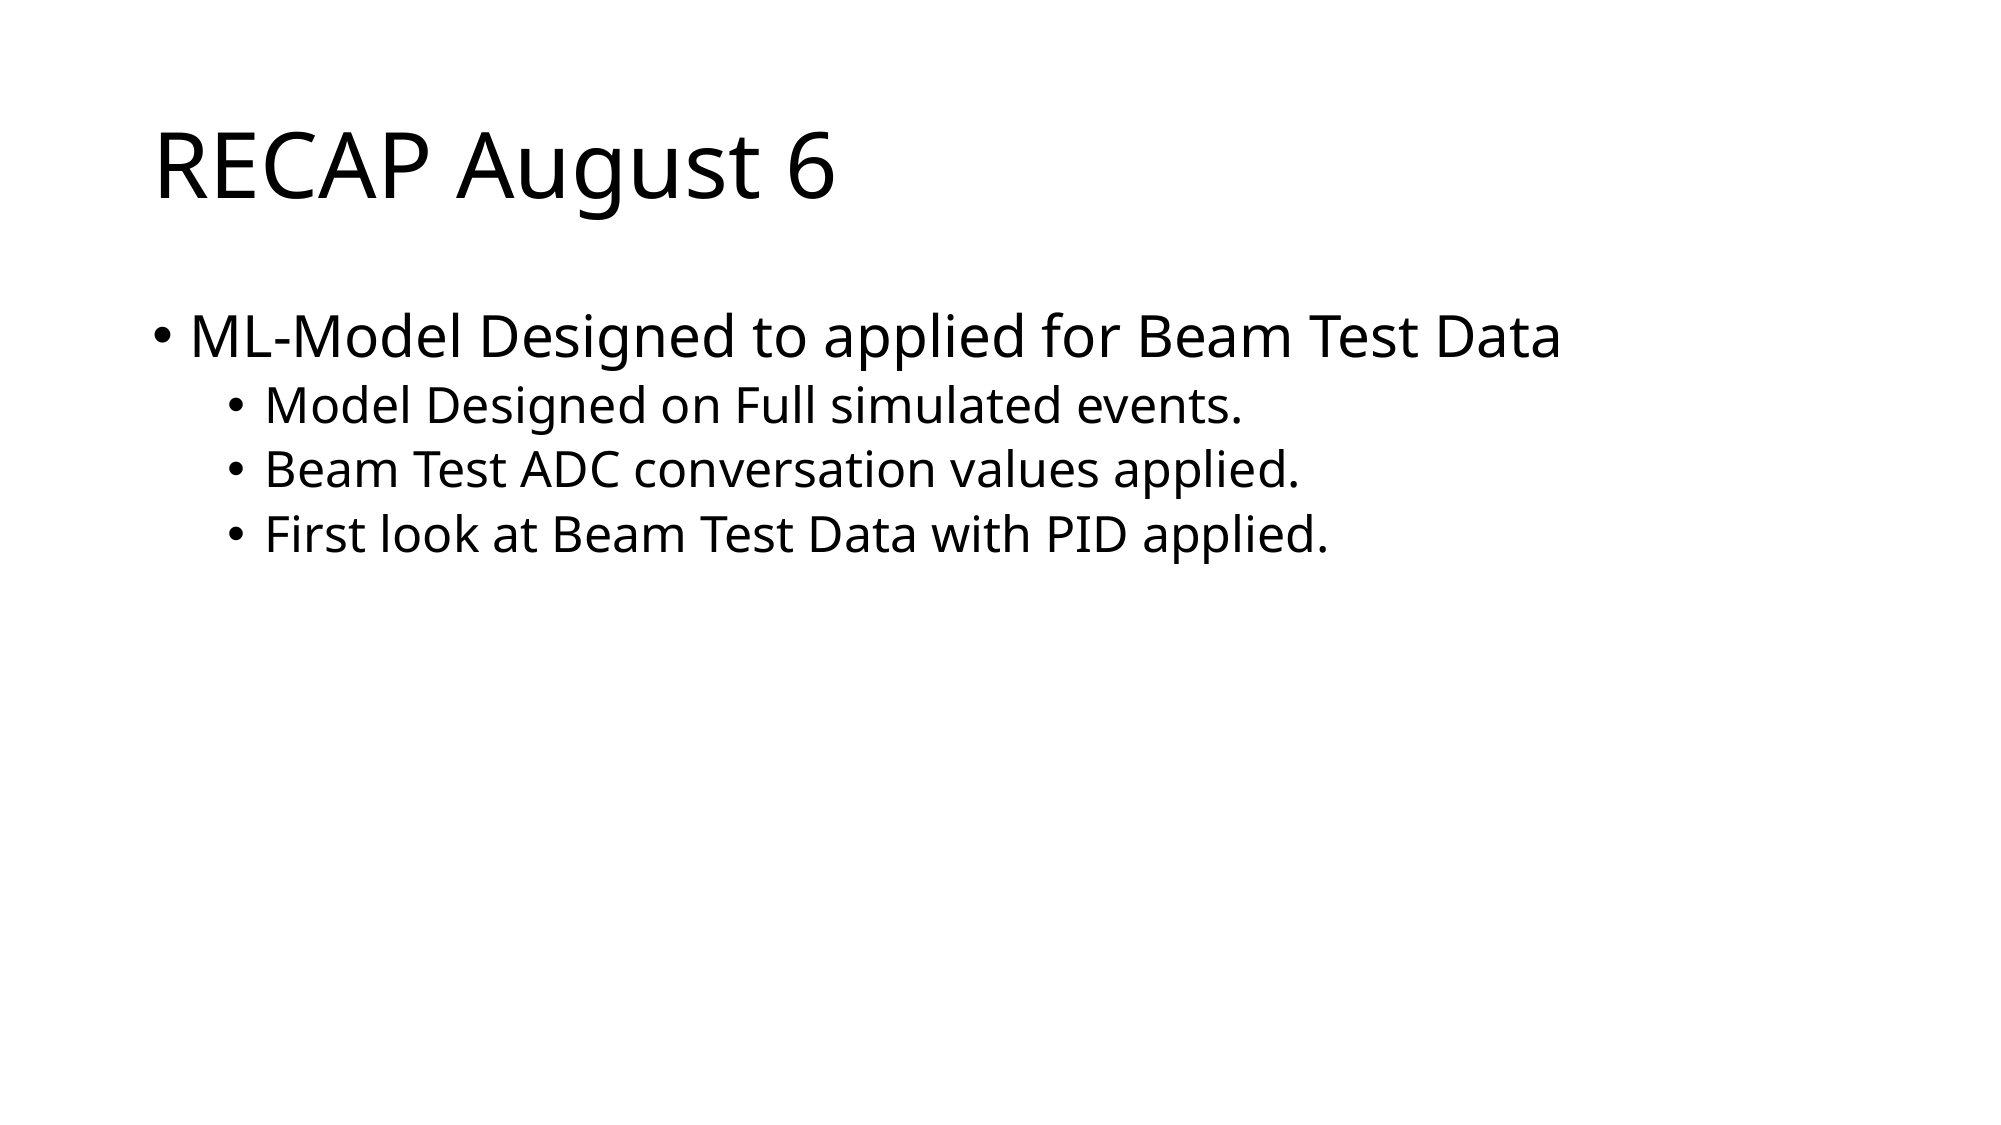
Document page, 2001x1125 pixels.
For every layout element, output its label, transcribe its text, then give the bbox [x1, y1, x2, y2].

list ML-Model Designed to applied for Beam Test Data Model Designed on Full simulated events. Beam Test ADC conversation values applied. First look at Beam Test Data with PID applied. [137, 299, 1863, 1014]
title RECAP August 6 [137, 59, 1863, 278]
